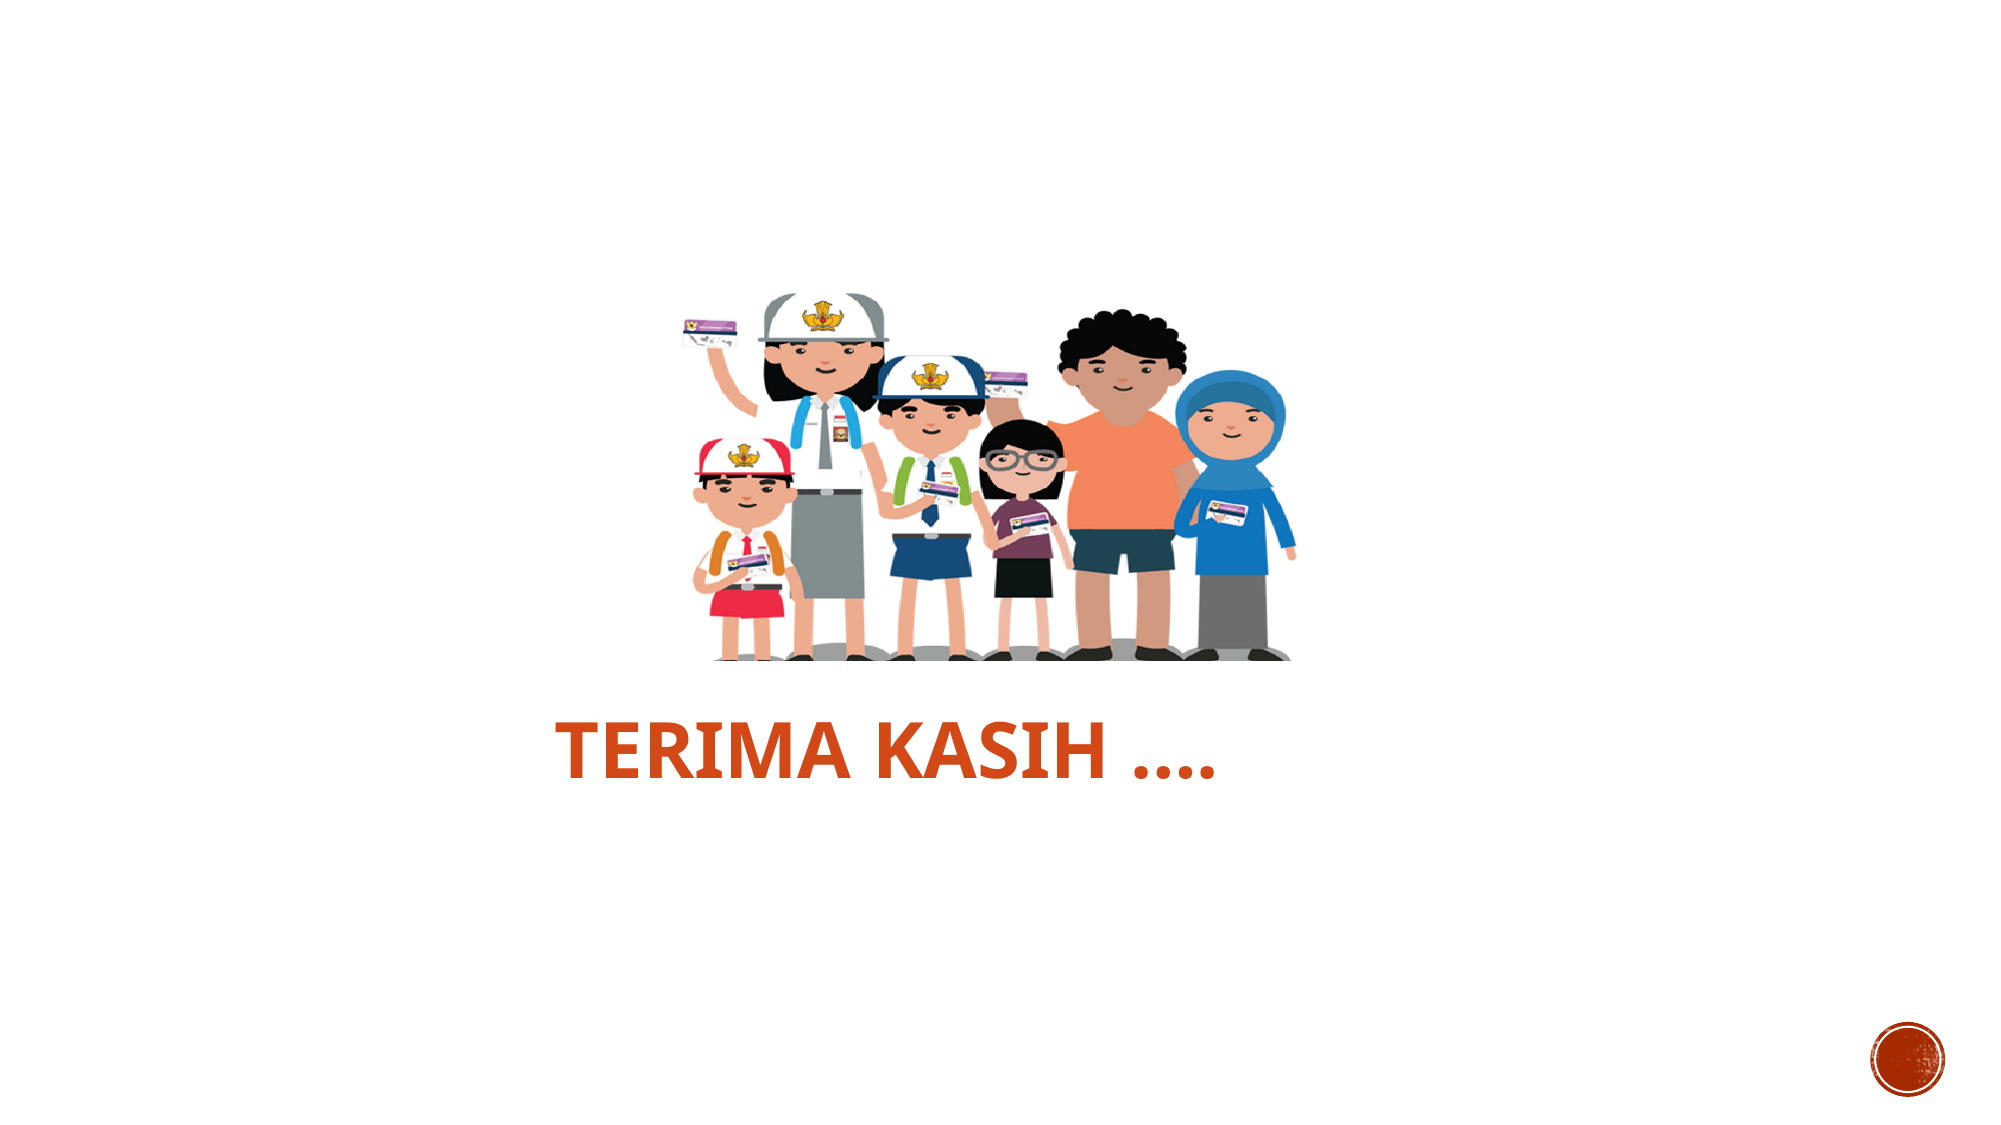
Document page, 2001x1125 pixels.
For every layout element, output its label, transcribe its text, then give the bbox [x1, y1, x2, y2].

picture [661, 285, 1374, 661]
text_box TERIMA KASIH …. [328, 692, 1446, 801]
